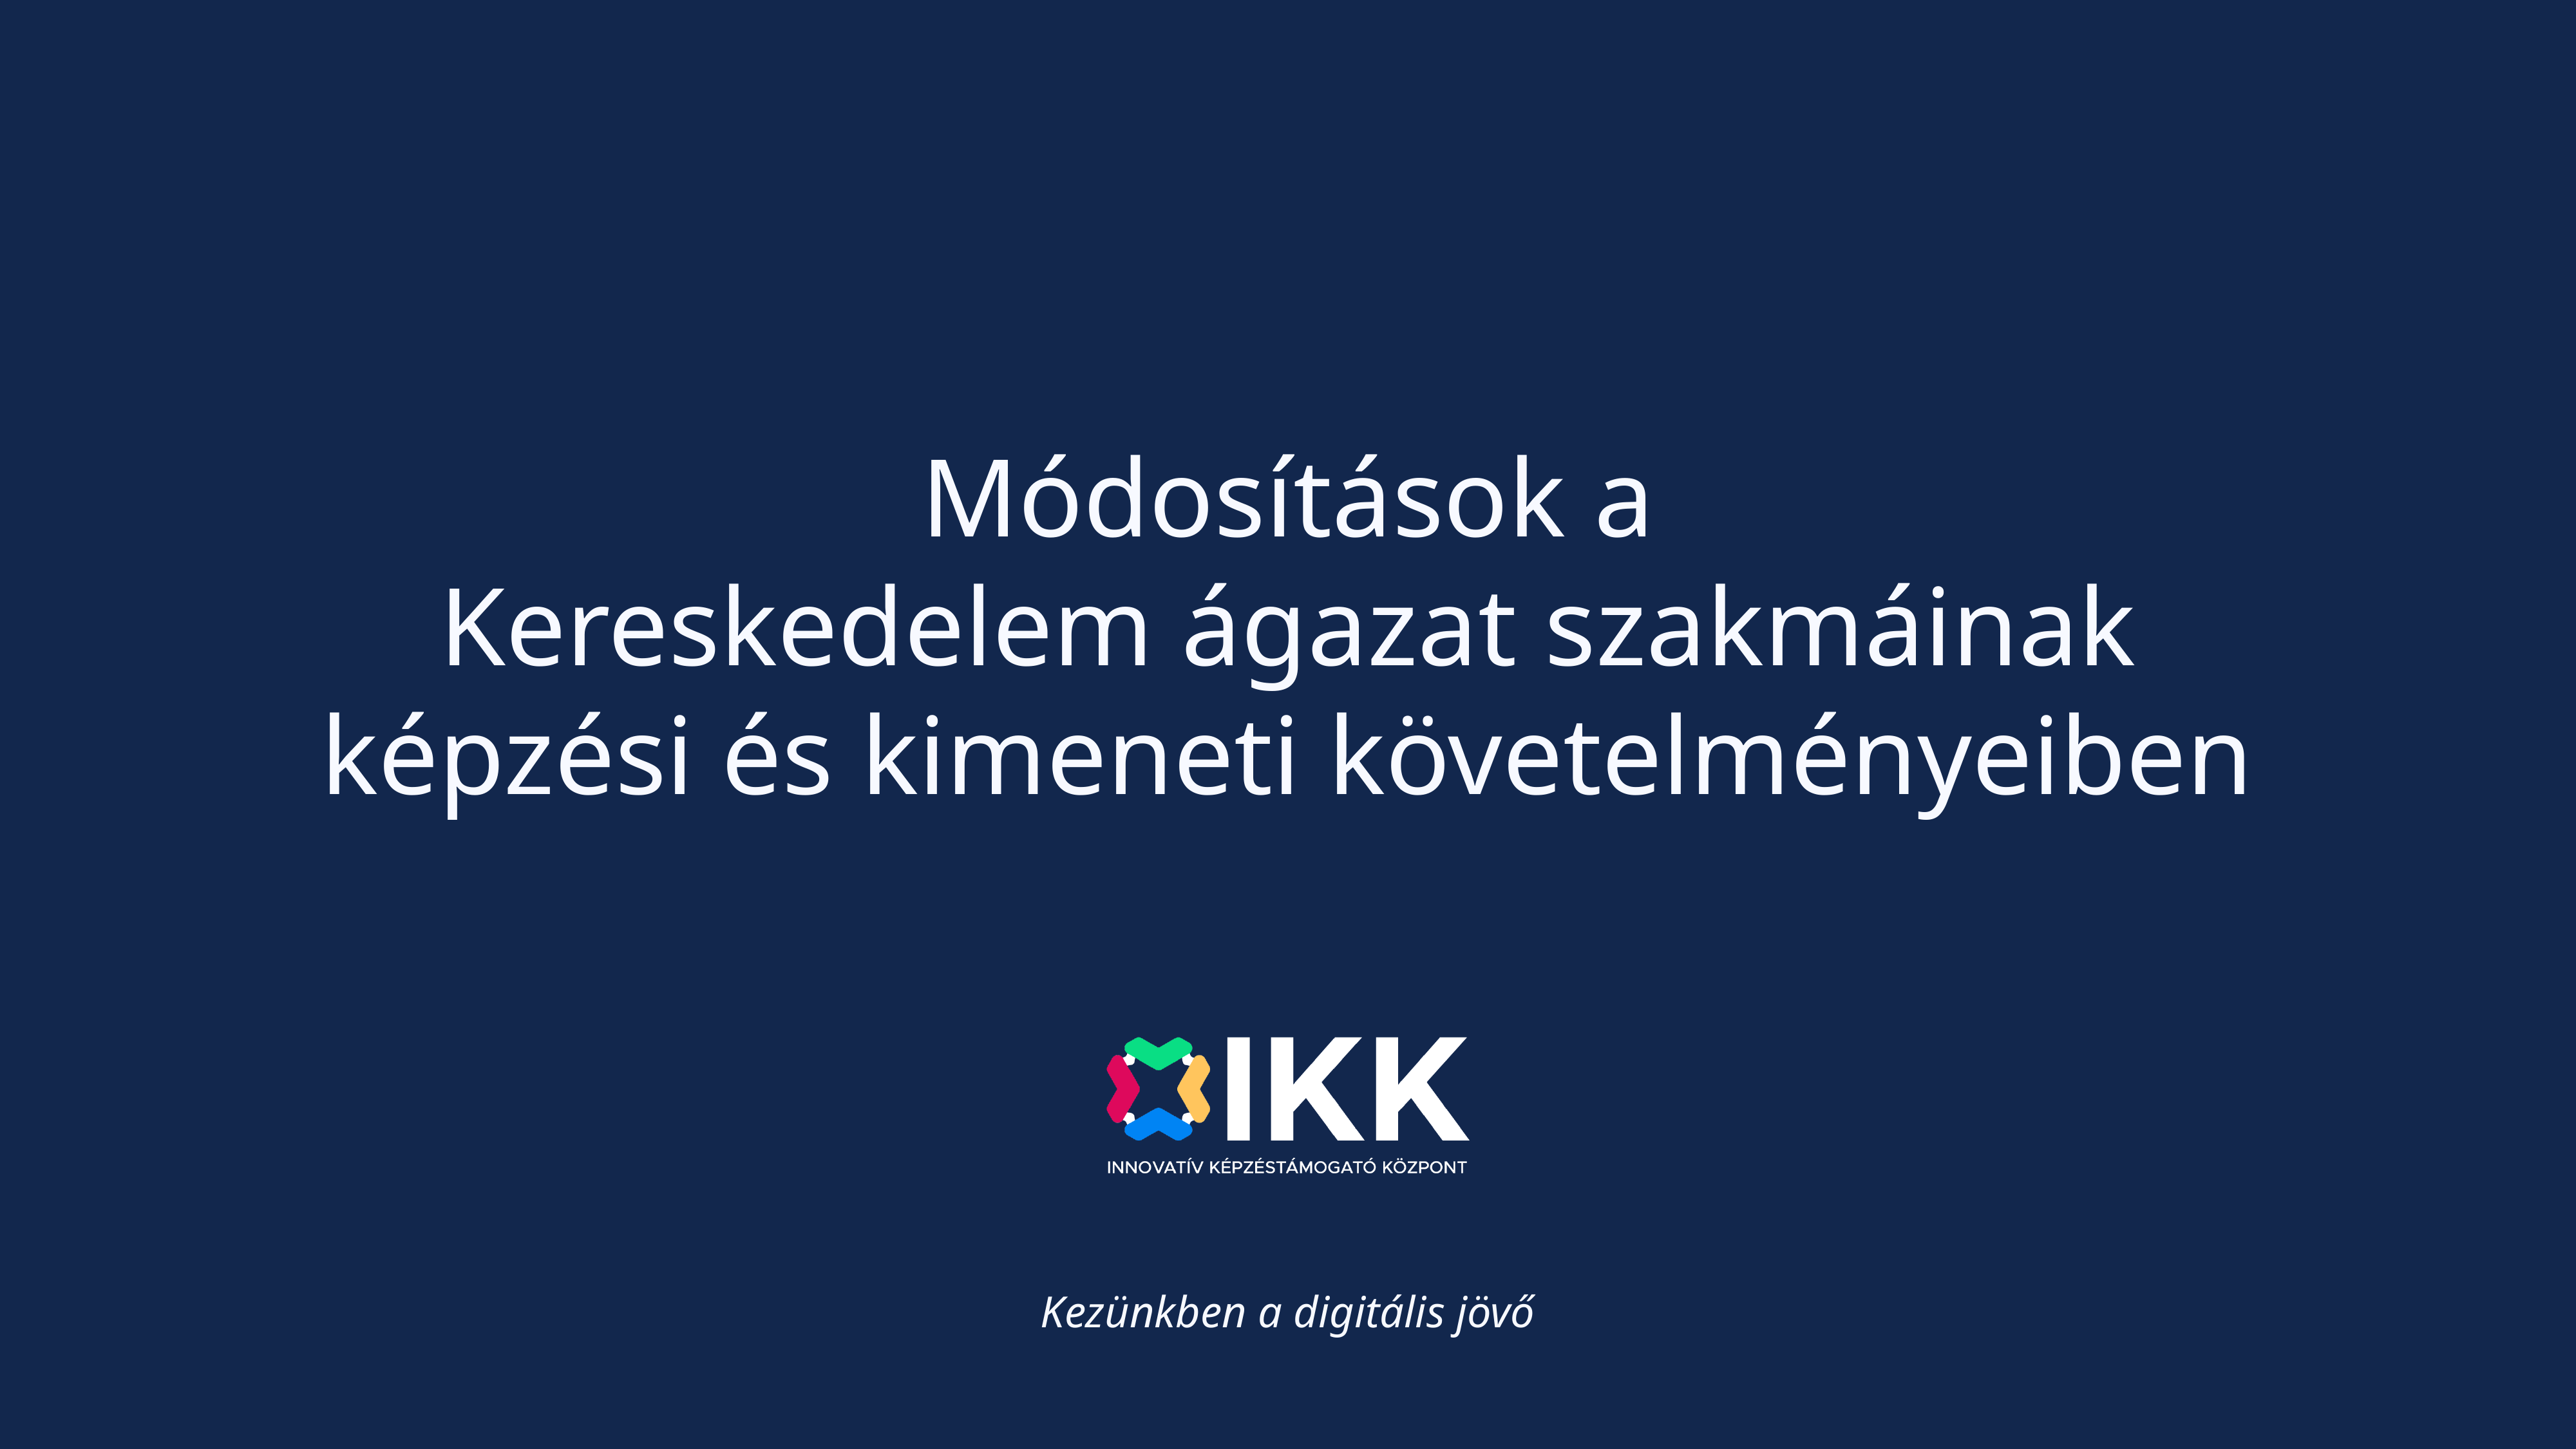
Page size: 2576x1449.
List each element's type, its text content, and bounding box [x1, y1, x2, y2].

picture [1106, 1037, 1470, 1173]
text_box Kezünkben a digitális jövő [998, 1258, 1578, 1316]
list Módosítások a Kereskedelem ágazat szakmáinak képzési és kimeneti követelményeiben [240, 430, 2336, 560]
